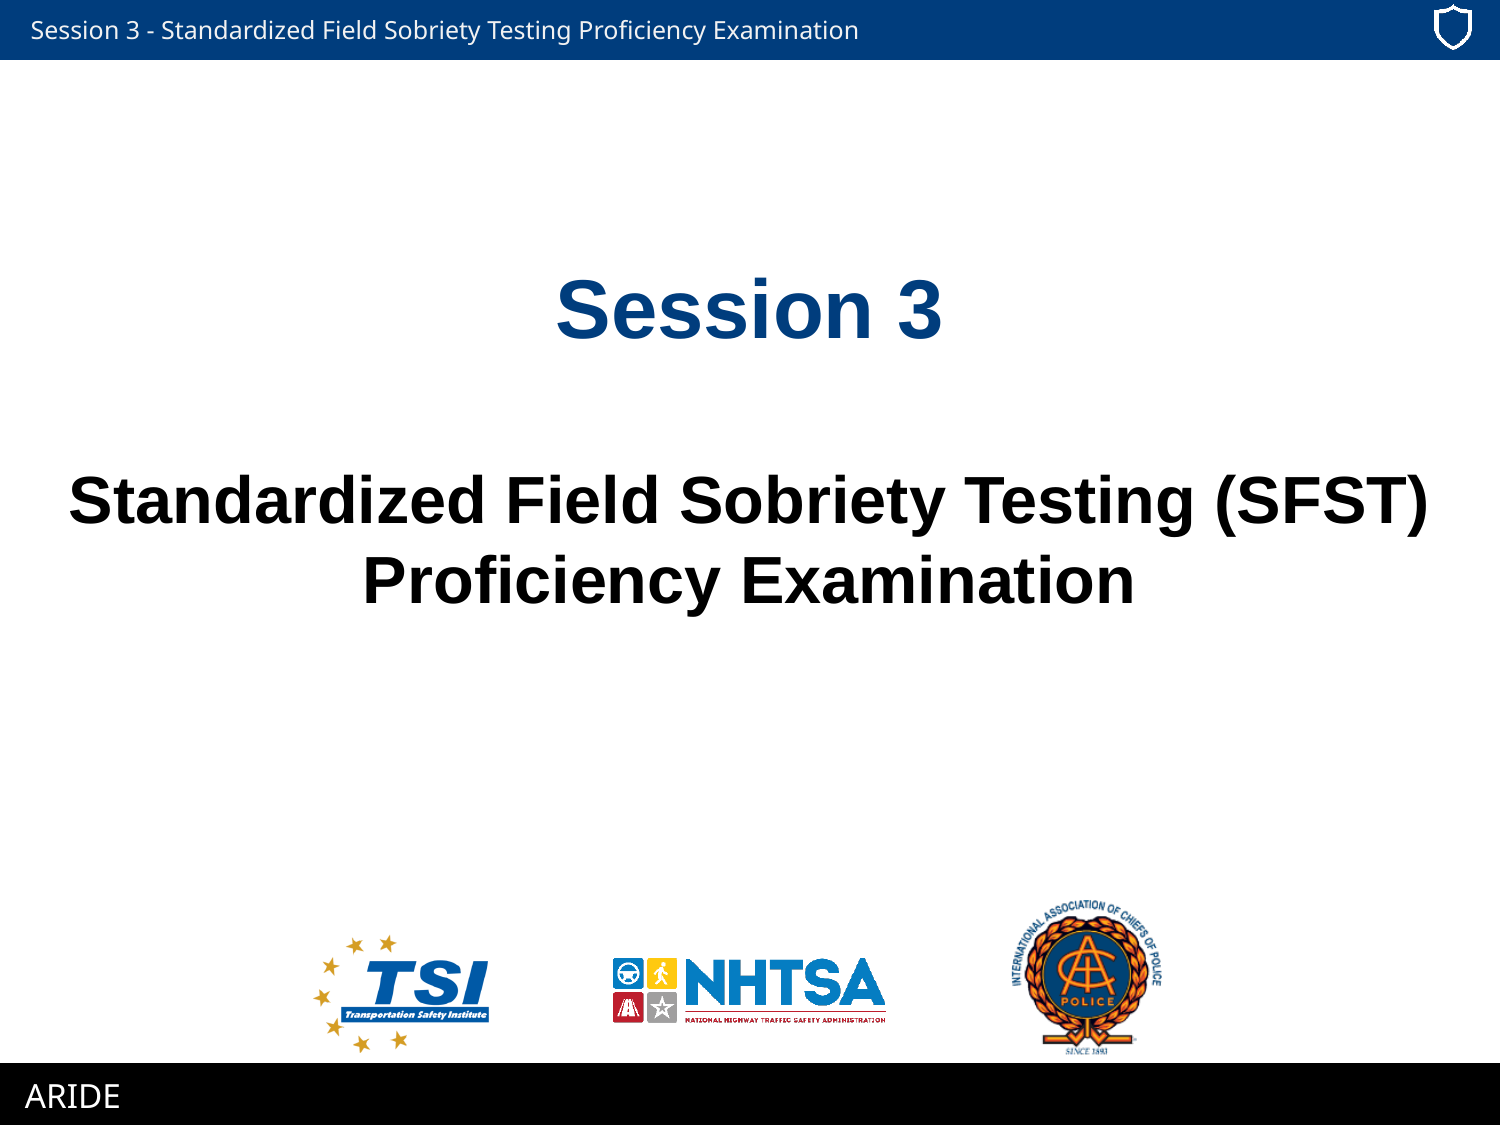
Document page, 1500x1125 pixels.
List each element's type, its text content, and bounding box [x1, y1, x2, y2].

picture [994, 891, 1178, 1067]
picture [313, 928, 501, 1054]
picture [613, 958, 887, 1023]
text_box Session 3 [458, 234, 1042, 375]
picture [1434, 4, 1472, 50]
text_box Standardized Field Sobriety Testing (SFST) Proficiency Examination [0, 450, 1500, 700]
